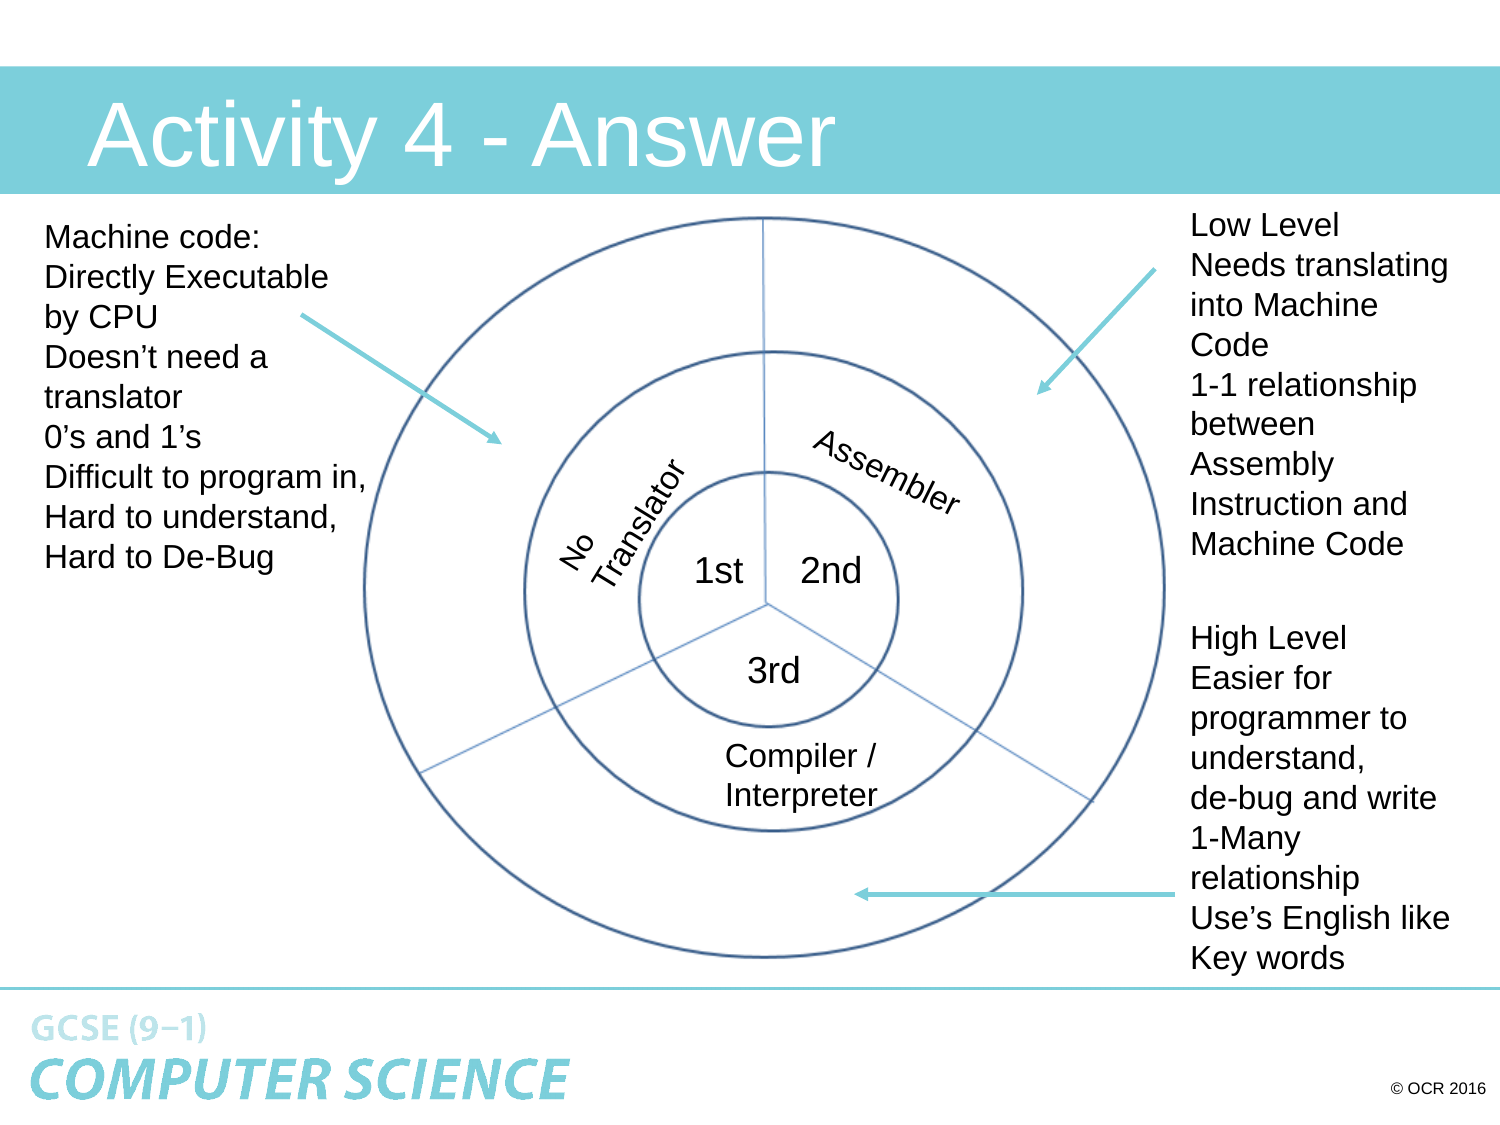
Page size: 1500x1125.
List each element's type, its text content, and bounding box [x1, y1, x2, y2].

text_box Low Level Needs translating into Machine Code 1-1 relationship between Assembly Instruction and Machine Code [1180, 195, 1471, 570]
text_box Machine code: Directly Executable by CPU Doesn’t need a translator 0’s and 1’s Difficult to program in, Hard to understand, Hard to De-Bug [29, 208, 331, 583]
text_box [300, 314, 503, 445]
text_box High Level Easier for programmer to understand, de-bug and write 1-Many relationship Use’s English like Key words [1175, 609, 1483, 984]
title Activity 4 - Answer [0, 66, 1500, 194]
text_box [1036, 268, 1156, 395]
picture [336, 184, 1176, 968]
picture [0, 987, 1500, 1124]
